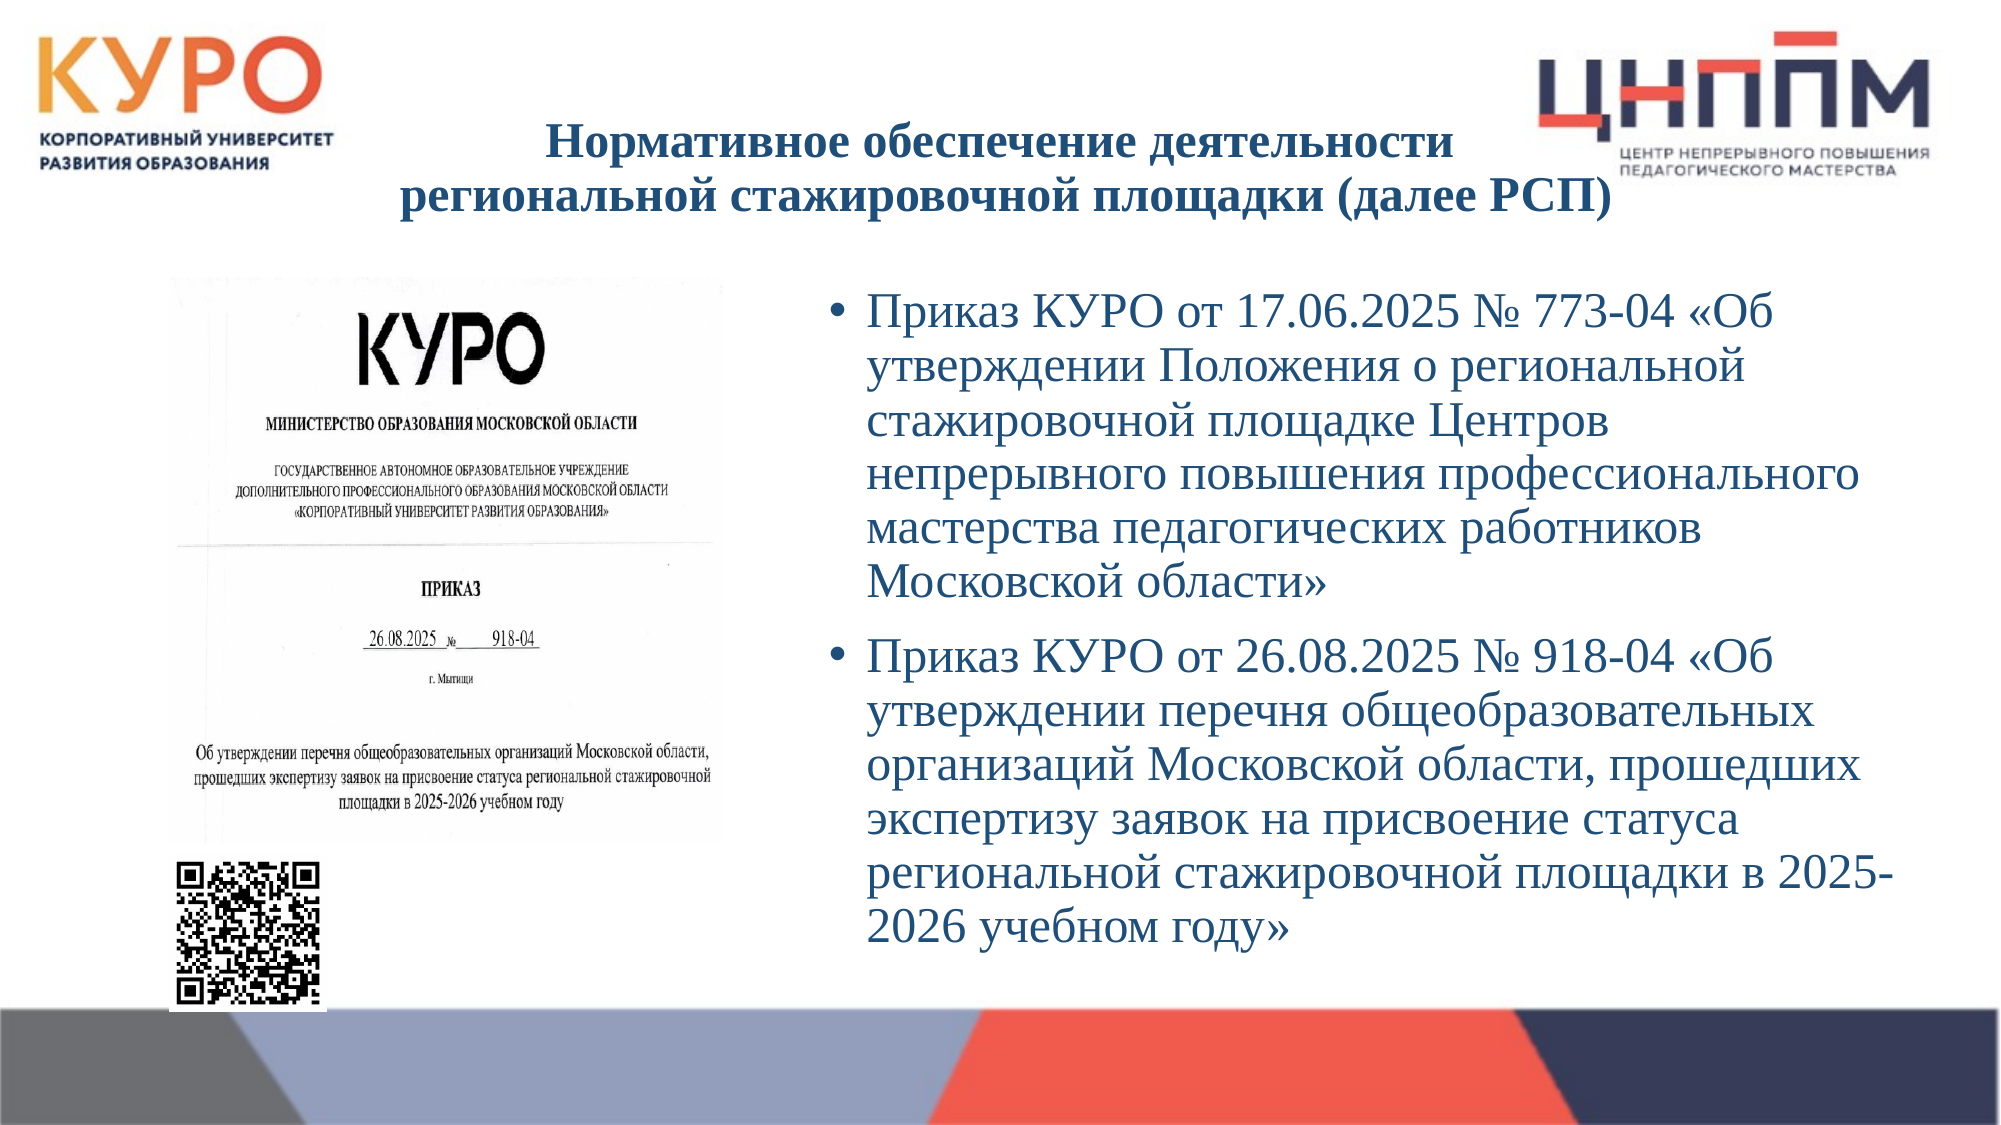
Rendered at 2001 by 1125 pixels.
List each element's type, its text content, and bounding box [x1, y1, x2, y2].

picture [0, 0, 2001, 1125]
title Нормативное обеспечение деятельности региональной стажировочной площадки (далее РСП) [137, 59, 1863, 278]
list Приказ КУРО от 17.06.2025 № 773-04 «Об утверждении Положения о региональной стажировочной площадке Центров непрерывного повышения профессионального мастерства педагогических работников Московской области» Приказ КУРО от 26.08.2025 № 918-04 «Об утверждении перечня общеобразовательных организаций Московской области, прошедших экспертизу заявок на присвоение статуса региональной стажировочной площадки в 2025-2026 учебном году» [813, 277, 1937, 1066]
